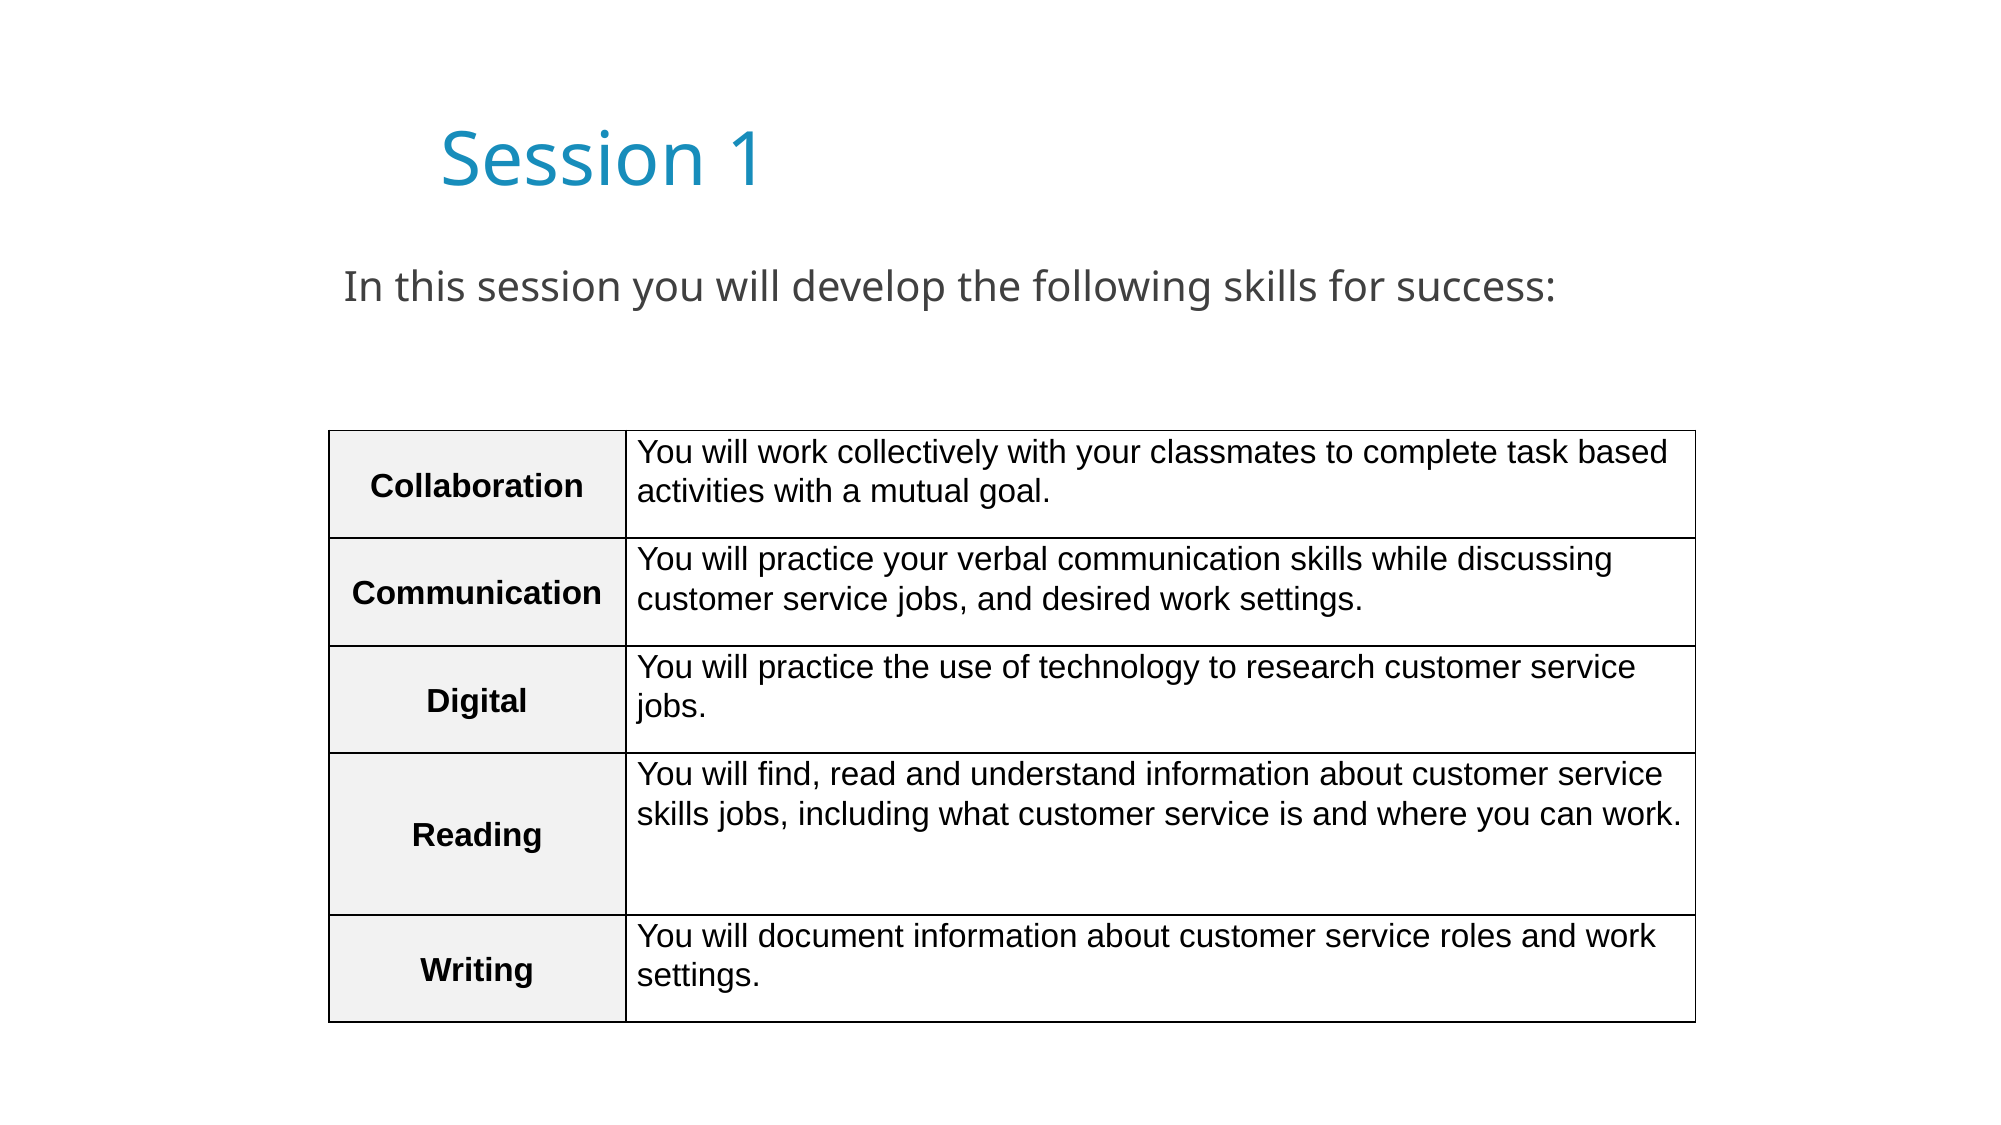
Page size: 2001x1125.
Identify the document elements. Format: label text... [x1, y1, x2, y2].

table_header Collaboration [330, 431, 625, 537]
table_header You will work collectively with your classmates to complete task based activities with a mutual goal. [627, 431, 1695, 537]
table_cell You will find, read and understand information about customer service skills jobs, including what customer service is and where you can work. [627, 754, 1695, 914]
table_cell You will practice your verbal communication skills while discussing customer service jobs, and desired work settings. [627, 539, 1695, 645]
title Session 1 [425, 102, 1888, 313]
table_cell Writing [330, 916, 625, 1021]
table_cell Communication [330, 539, 625, 645]
table_cell Digital [330, 647, 625, 752]
table_cell You will practice the use of technology to research customer service jobs. [627, 647, 1695, 752]
table_cell Reading [330, 754, 625, 914]
table_cell You will document information about customer service roles and work settings. [627, 916, 1695, 1021]
list In this session you will develop the following skills for success: [328, 252, 1792, 873]
